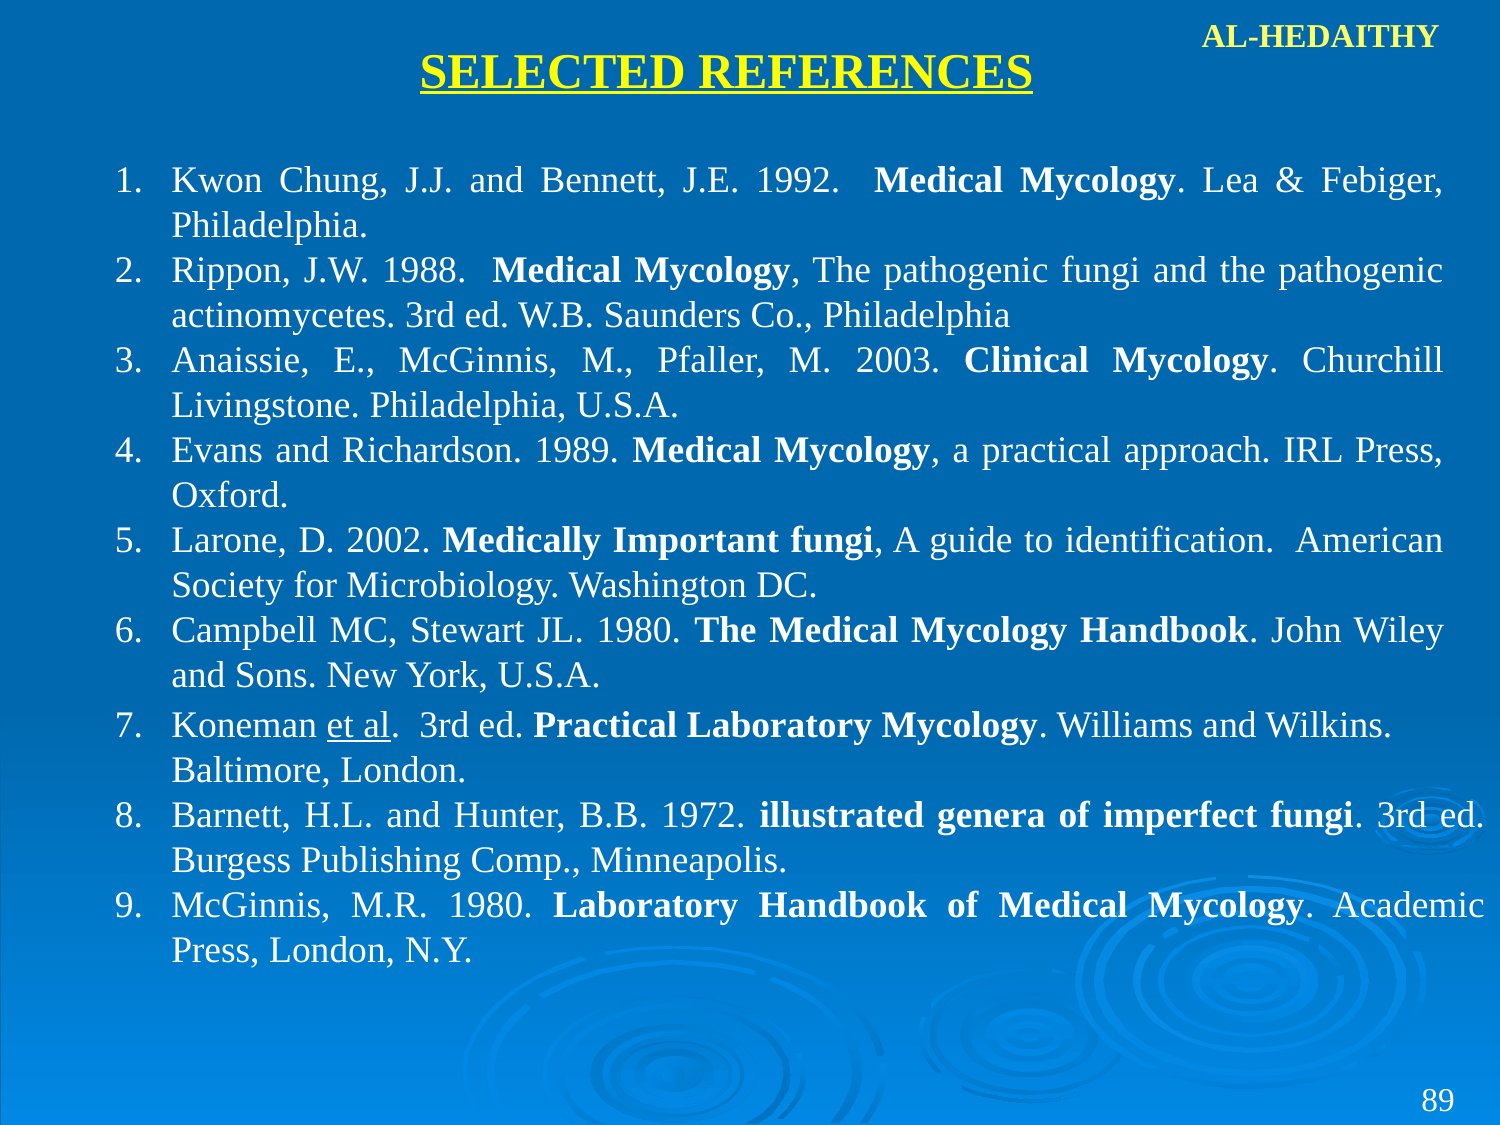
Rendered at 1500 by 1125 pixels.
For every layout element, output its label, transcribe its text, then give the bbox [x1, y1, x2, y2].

text_box Kwon Chung, J.J. and Bennett, J.E. 1992. Medical Mycology. Lea & Febiger, Philadelphia. Rippon, J.W. 1988. Medical Mycology, The pathogenic fungi and the pathogenic actinomycetes. 3rd ed. W.B. Saunders Co., Philadelphia Anaissie, E., McGinnis, M., Pfaller, M. 2003. Clinical Mycology. Churchill Livingstone. Philadelphia, U.S.A. Evans and Richardson. 1989. Medical Mycology, a practical approach. IRL Press, Oxford. Larone, D. 2002. Medically Important fungi, A guide to identification. American Society for Microbiology. Washington DC. Campbell MC, Stewart JL. 1980. The Medical Mycology Handbook. John Wiley and Sons. New York, U.S.A. [100, 102, 1459, 692]
text_box Koneman et al. 3rd ed. Practical Laboratory Mycology. Williams and Wilkins. Baltimore, London. Barnett, H.L. and Hunter, B.B. 1972. illustrated genera of imperfect fungi. 3rd ed. Burgess Publishing Comp., Minneapolis. McGinnis, M.R. 1980. Laboratory Handbook of Medical Mycology. Academic Press, London, N.Y. [100, 692, 1500, 978]
text_box SELECTED REFERENCES [348, 30, 1105, 106]
text_box AL-HEDAITHY [1186, 7, 1471, 62]
text_box 89 [1370, 1070, 1500, 1125]
